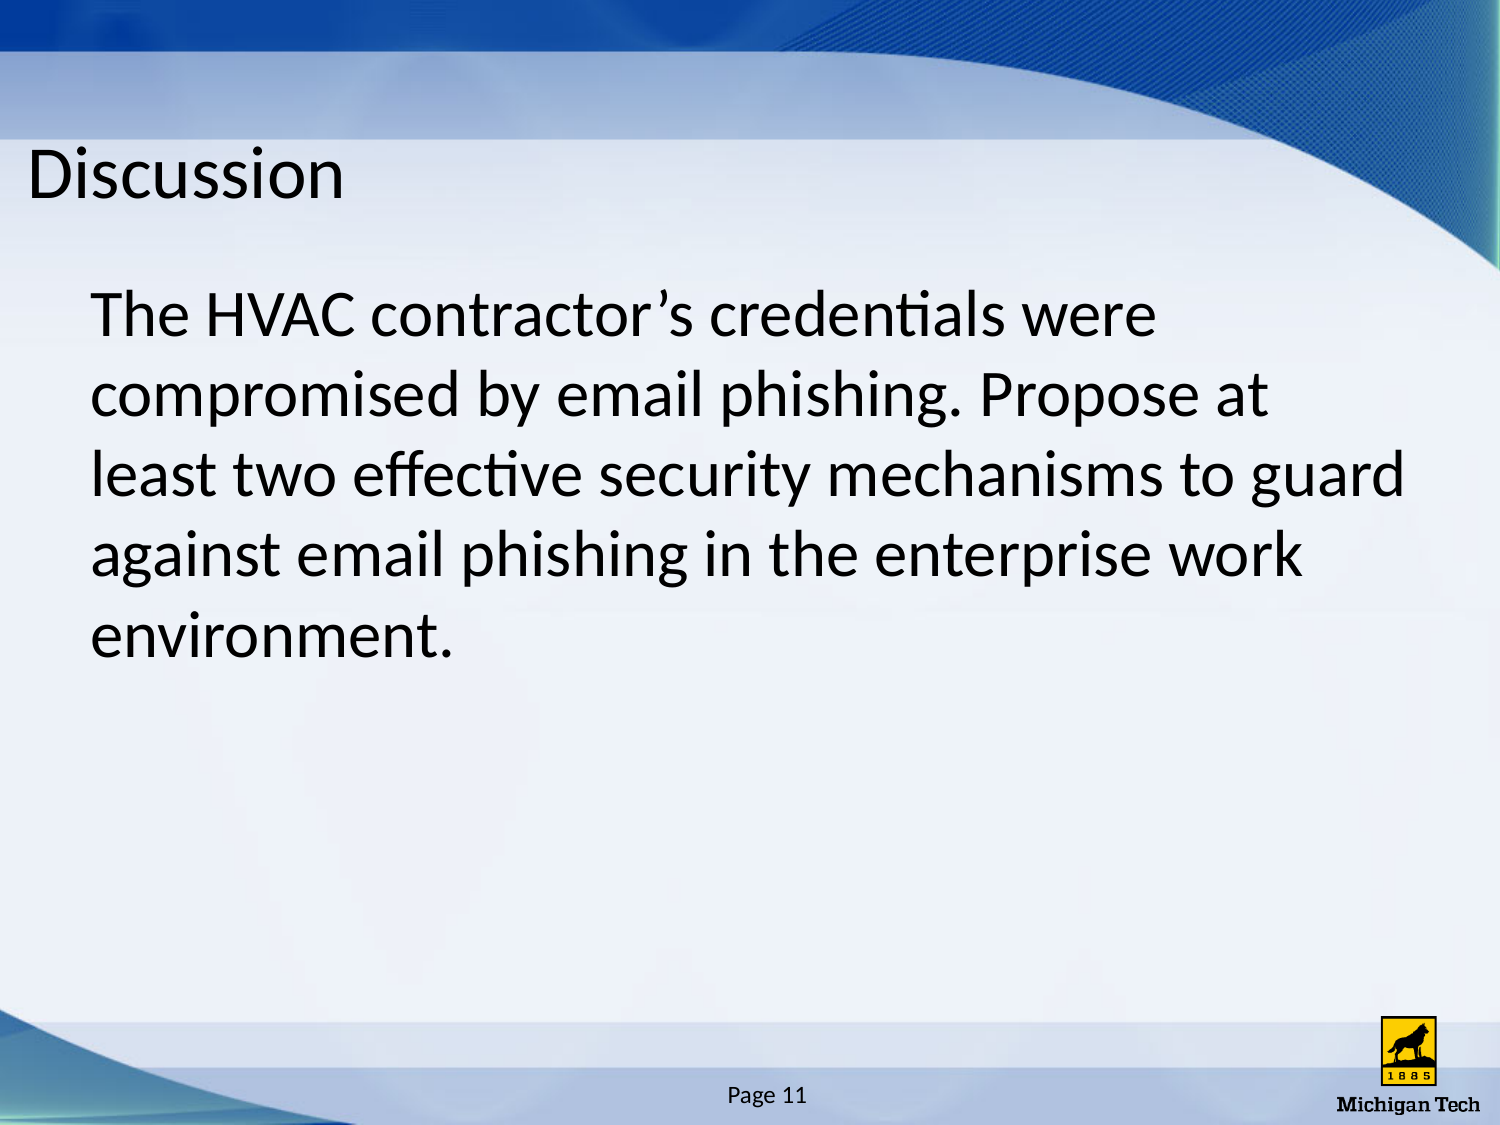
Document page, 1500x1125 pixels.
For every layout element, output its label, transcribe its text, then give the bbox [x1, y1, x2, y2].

picture [0, 0, 1500, 1125]
list The HVAC contractor’s credentials were compromised by email phishing. Propose at least two effective security mechanisms to guard against email phishing in the enterprise work environment. [75, 262, 1425, 1063]
title Discussion [12, 75, 1263, 263]
